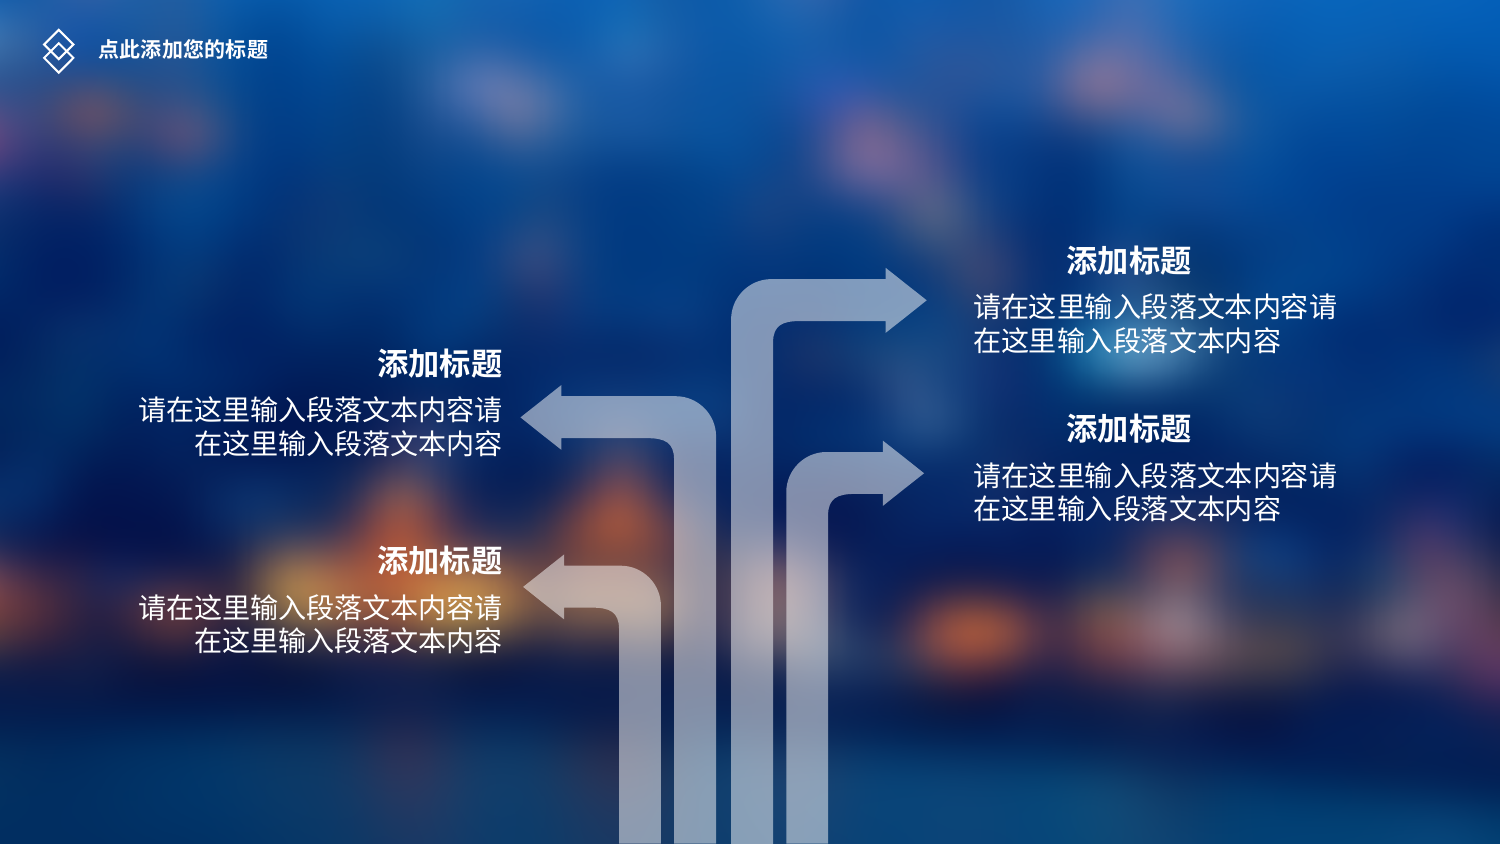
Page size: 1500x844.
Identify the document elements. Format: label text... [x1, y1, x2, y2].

picture [0, 0, 1500, 844]
text_box 添加标题 [271, 336, 518, 384]
text_box 请在这里输入段落文本内容请在这里输入段落文本内容 [958, 281, 1378, 364]
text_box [44, 29, 74, 73]
text_box 请在这里输入段落文本内容请在这里输入段落文本内容 [98, 384, 518, 468]
text_box 添加标题 [960, 233, 1207, 281]
text_box 请在这里输入段落文本内容请在这里输入段落文本内容 [958, 450, 1378, 533]
text_box 添加标题 [960, 402, 1207, 450]
text_box 添加标题 [271, 534, 518, 582]
text_box 请在这里输入段落文本内容请在这里输入段落文本内容 [98, 582, 518, 665]
text_box [786, 440, 925, 844]
text_box [520, 384, 717, 844]
text_box 点此添加您的标题 [83, 28, 347, 69]
text_box [731, 267, 927, 844]
text_box [523, 554, 661, 844]
